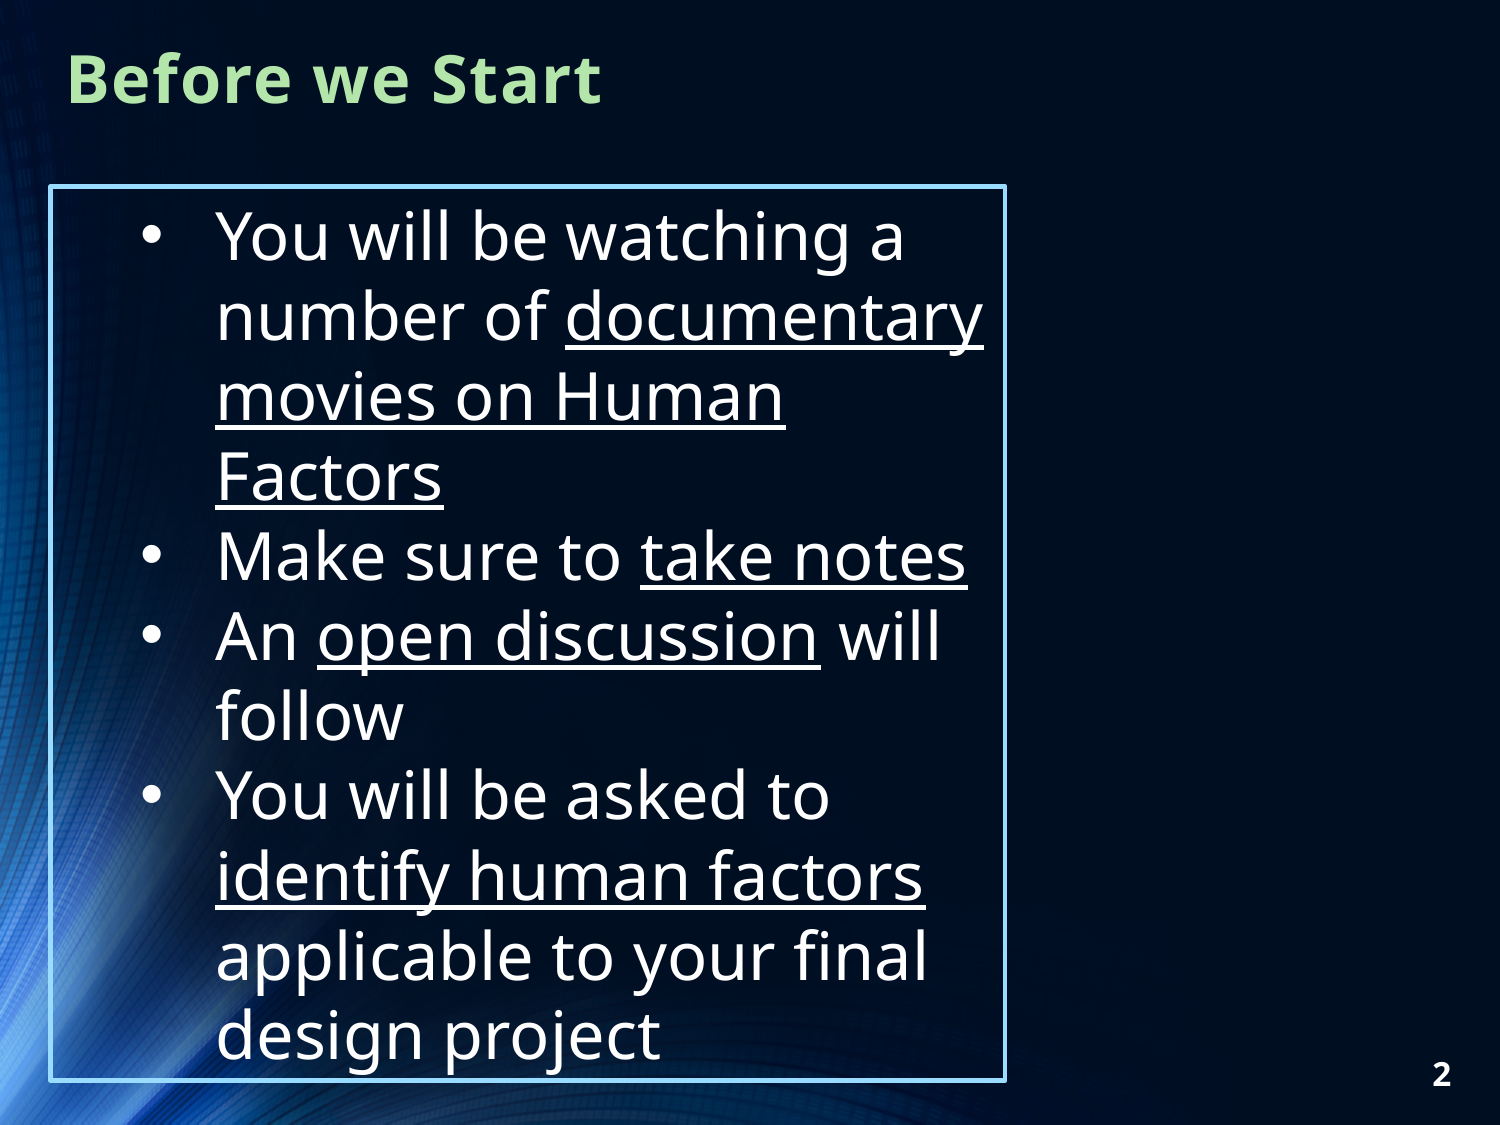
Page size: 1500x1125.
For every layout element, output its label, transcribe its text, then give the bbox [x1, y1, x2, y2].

slide_number 2 [1363, 1053, 1467, 1099]
picture [0, 0, 1500, 1125]
text_box You will be watching a number of documentary movies on Human Factors Make sure to take notes An open discussion will follow You will be asked to identify human factors applicable to your final design project [50, 186, 1006, 1081]
text_box Before we Start [50, 24, 712, 126]
